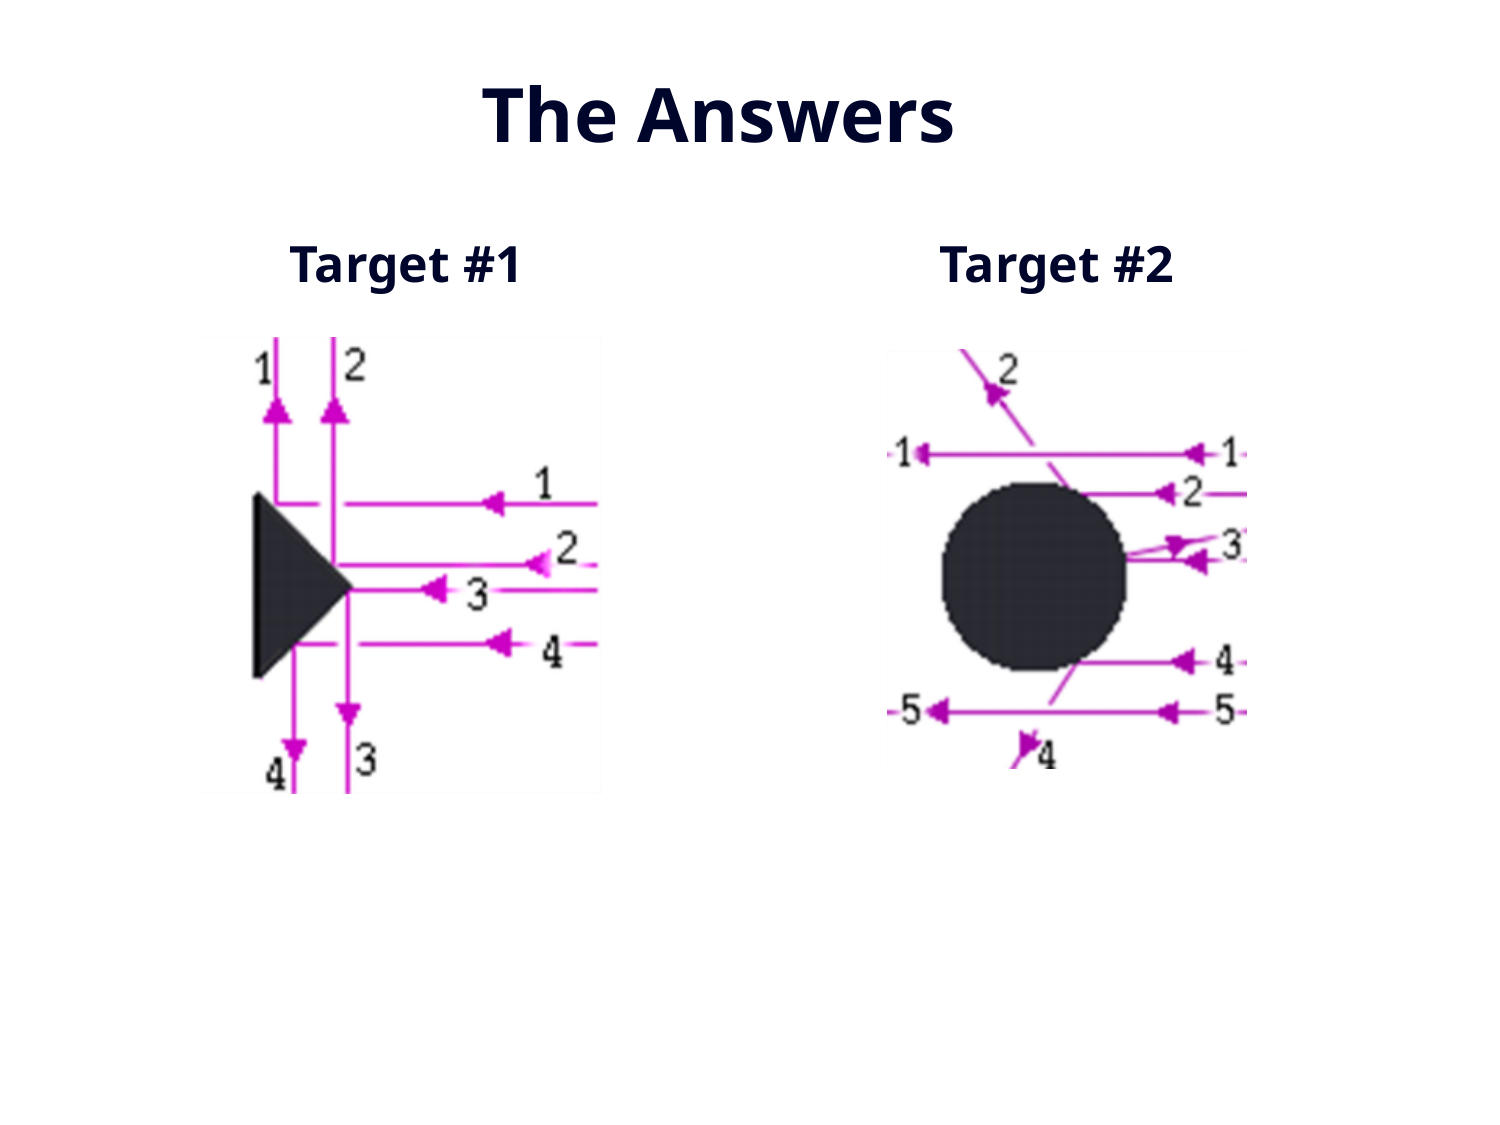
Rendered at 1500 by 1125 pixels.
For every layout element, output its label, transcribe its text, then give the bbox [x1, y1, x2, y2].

text_box Target #1 [275, 224, 539, 300]
text_box Target #2 [925, 224, 1190, 300]
picture [199, 337, 602, 794]
title The Answers [362, 62, 1076, 163]
picture [887, 349, 1248, 769]
